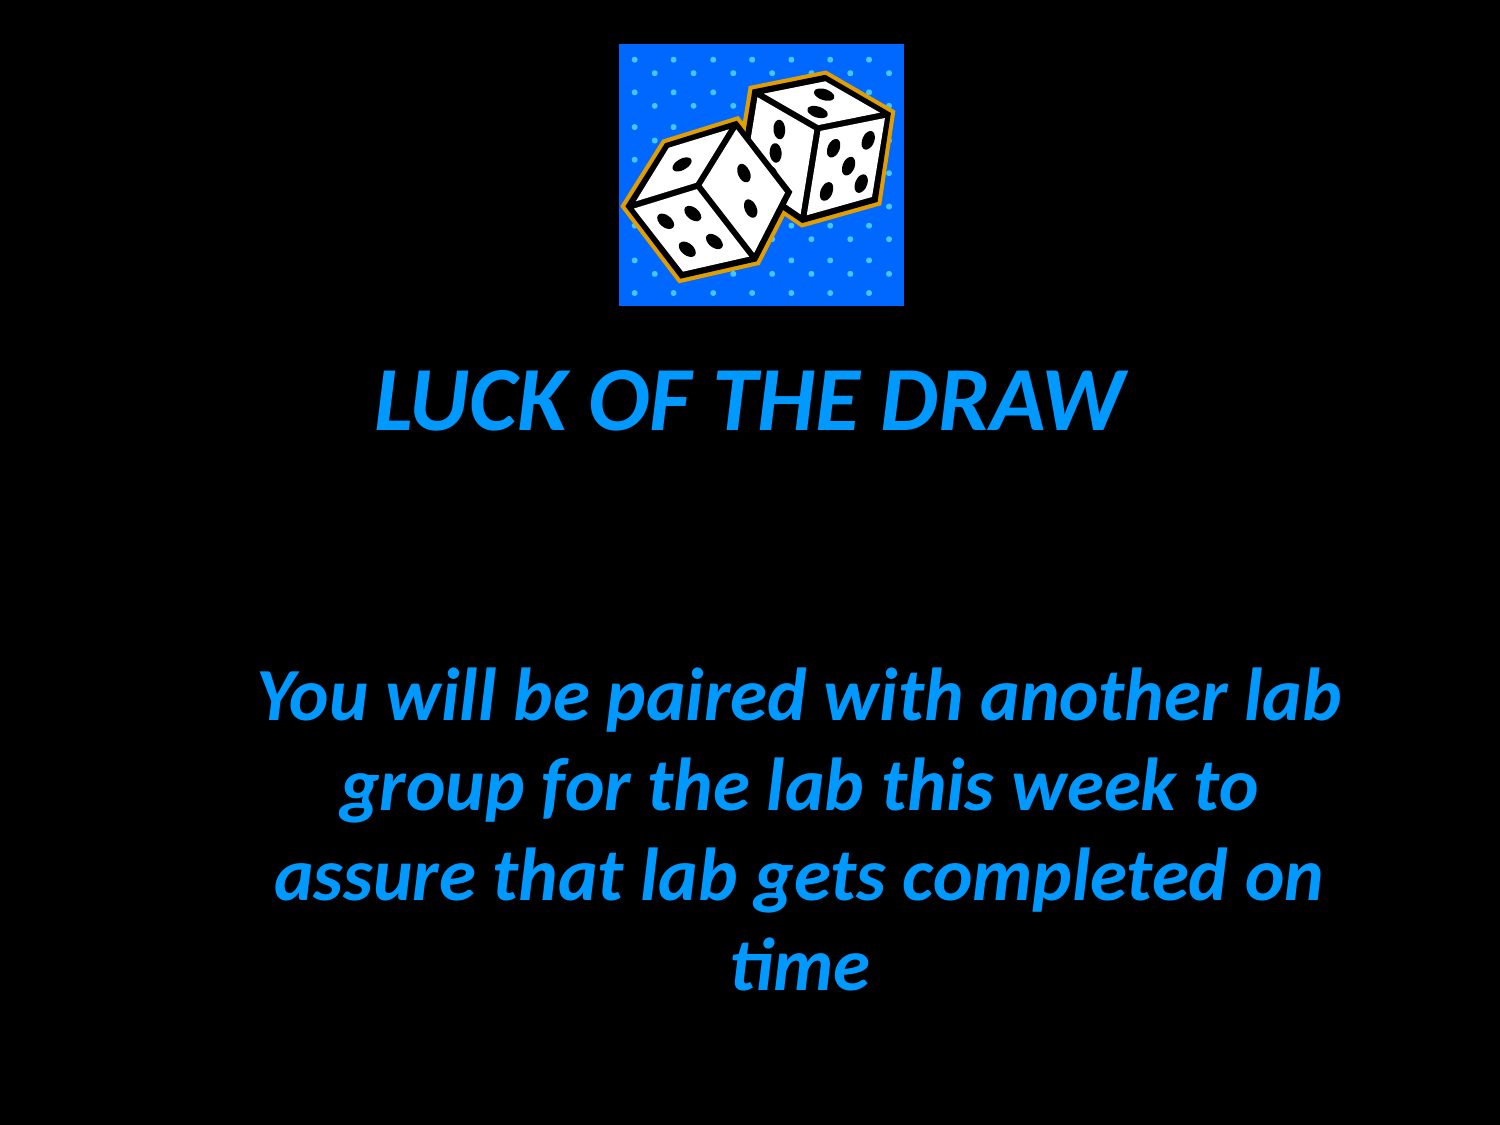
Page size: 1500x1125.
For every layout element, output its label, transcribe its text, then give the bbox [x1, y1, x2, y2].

picture [612, 37, 911, 313]
subtitle You will be paired with another lab group for the lab this week to assure that lab gets completed on time [225, 637, 1375, 1038]
title LUCK OF THE DRAW [112, 87, 1388, 591]
